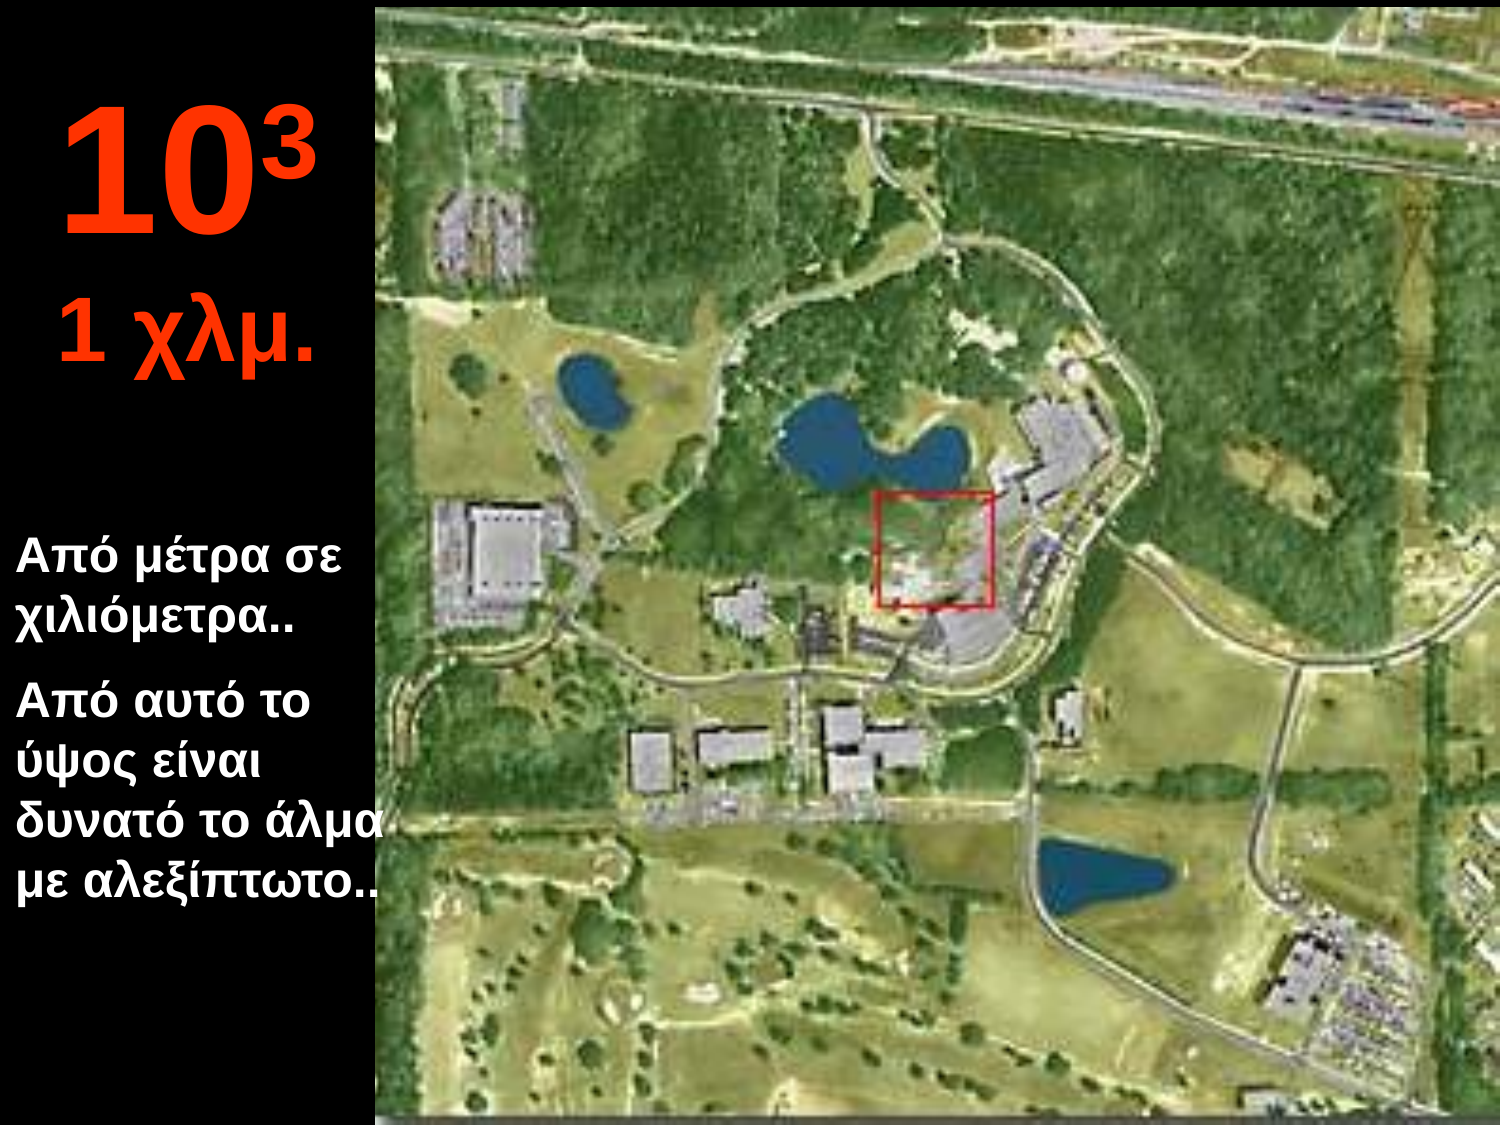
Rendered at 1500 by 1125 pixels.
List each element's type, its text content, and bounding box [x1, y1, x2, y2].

picture [374, 7, 1500, 1125]
text_box 103 1 χλμ. [41, 42, 334, 388]
text_box Από μέτρα σε χιλιόμετρα.. Από αυτό το ύψος είναι δυνατό το άλμα με αλεξίπτωτο.. [0, 515, 369, 916]
